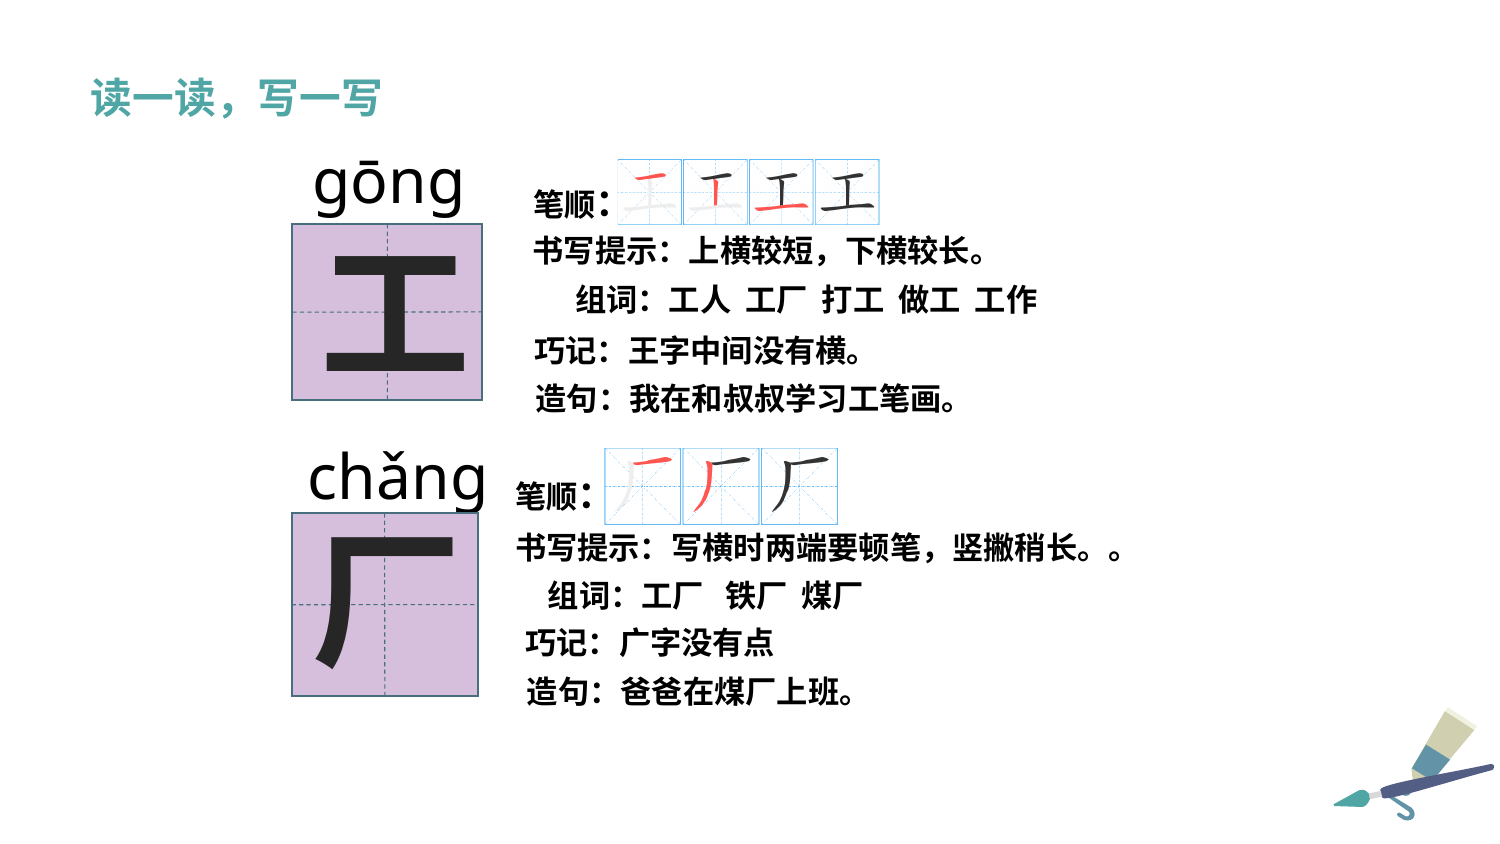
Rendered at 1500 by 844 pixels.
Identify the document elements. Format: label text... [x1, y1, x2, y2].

text_box 书写提示：写横时两端要顿笔，竖撇稍长。。 [500, 520, 1201, 574]
text_box 巧记：王字中间没有横。 [519, 324, 1043, 377]
text_box 笔顺： [518, 171, 617, 223]
text_box [291, 223, 305, 401]
text_box 造句：我在和叔叔学习工笔画。 [520, 372, 989, 425]
picture [617, 159, 882, 225]
text_box [386, 512, 479, 697]
text_box 组词：工厂 铁厂 煤厂 [533, 574, 880, 615]
text_box 读一读，写一写 [76, 64, 426, 129]
text_box 造句：爸爸在煤厂上班。 [512, 664, 886, 718]
text_box [291, 512, 296, 604]
text_box 组词：工人 工厂 打工 做工 工作 [560, 273, 1060, 326]
text_box 工 [305, 210, 457, 406]
text_box 书写提示：上横较短，下横较长。 [517, 223, 1043, 277]
text_box 厂 [296, 499, 454, 695]
text_box 笔顺： [500, 463, 604, 520]
text_box gōng [281, 133, 481, 223]
text_box [457, 223, 483, 401]
text_box [291, 606, 384, 697]
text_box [1358, 708, 1481, 844]
picture [604, 448, 843, 525]
text_box 巧记：广字没有点 [510, 615, 998, 668]
text_box chǎng [293, 429, 504, 520]
